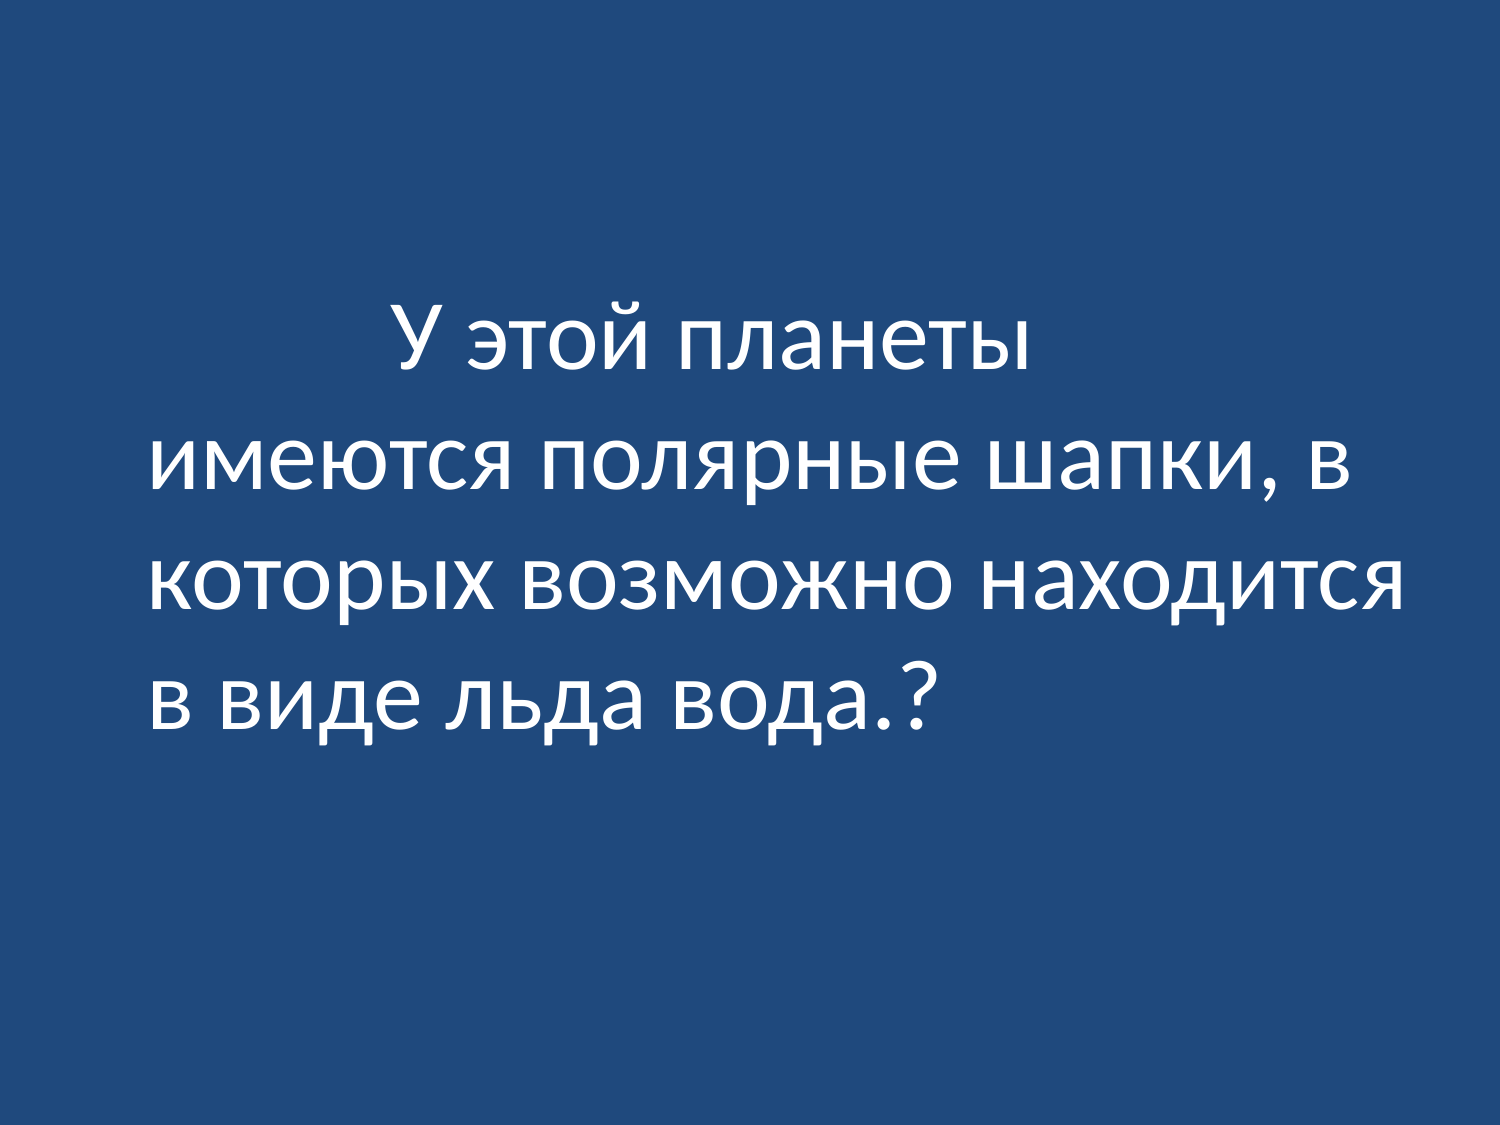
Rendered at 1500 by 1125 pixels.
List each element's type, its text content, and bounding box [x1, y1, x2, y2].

list У этой планеты имеются полярные шапки, в которых возможно находится в виде льда вода.? [75, 262, 1425, 1005]
